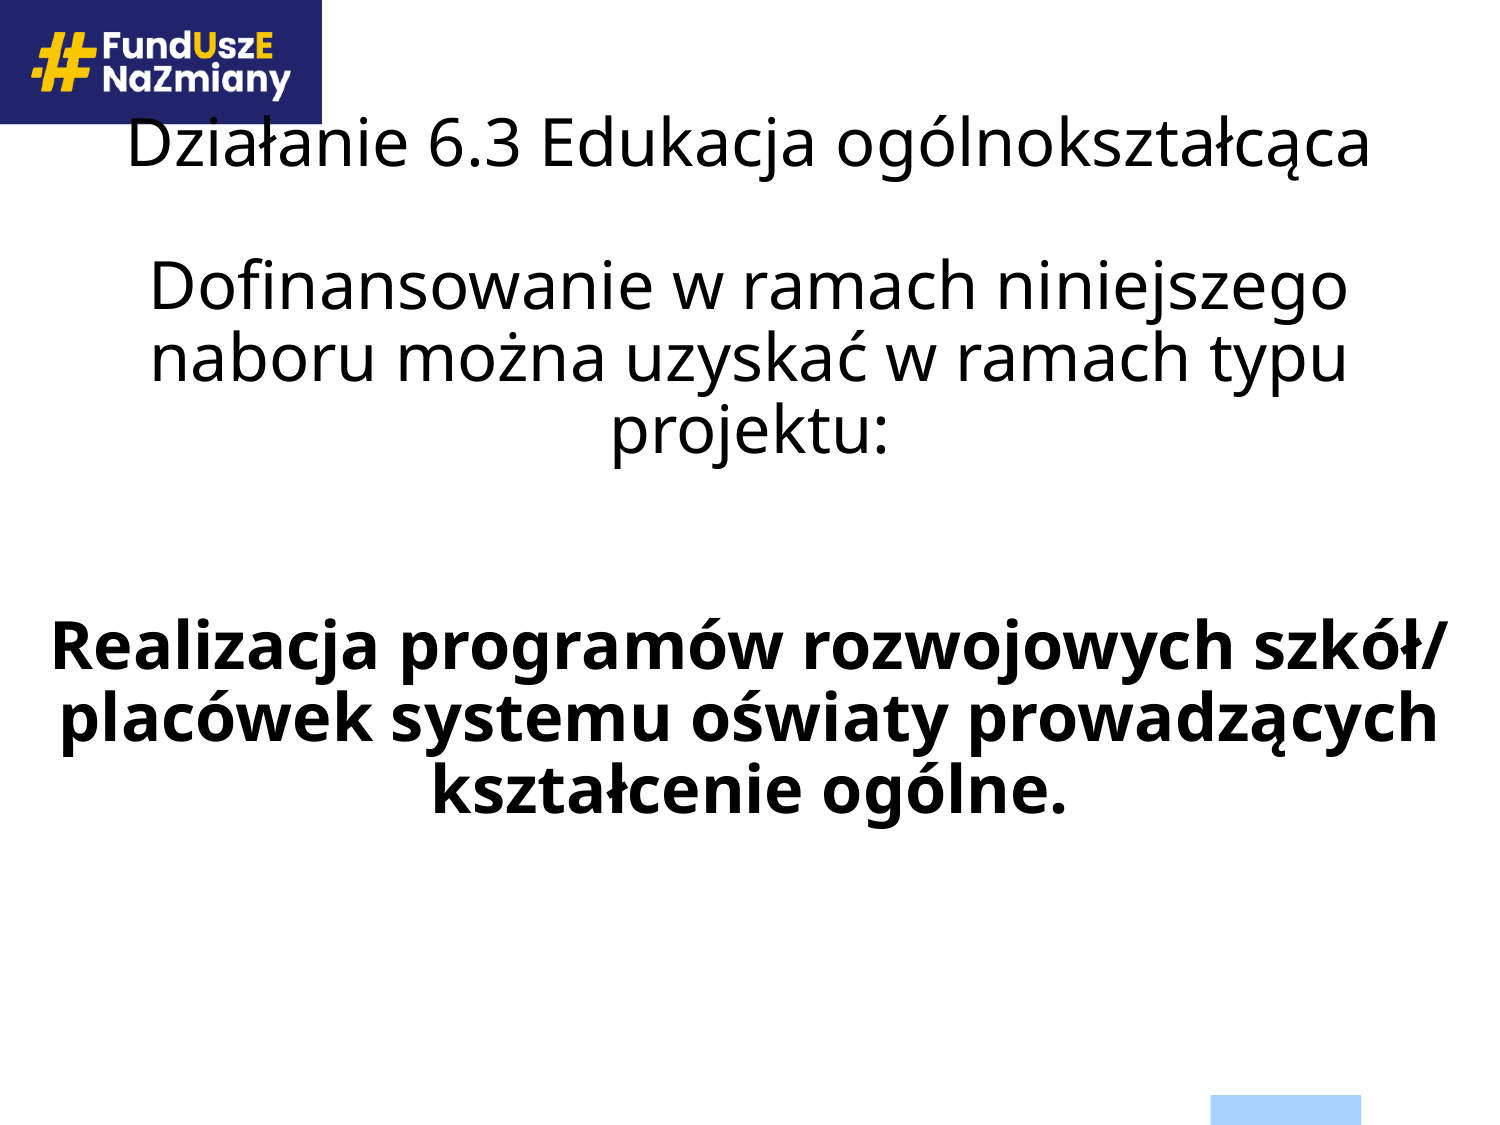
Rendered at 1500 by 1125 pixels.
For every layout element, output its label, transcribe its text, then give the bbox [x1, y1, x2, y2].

picture [0, 0, 1500, 1125]
title Działanie 6.3 Edukacja ogólnokształcąca Dofinansowanie w ramach niniejszego naboru można uzyskać w ramach typu projektu: Realizacja programów rozwojowych szkół/ placówek systemu oświaty prowadzących kształcenie ogólne. [33, 204, 1467, 812]
